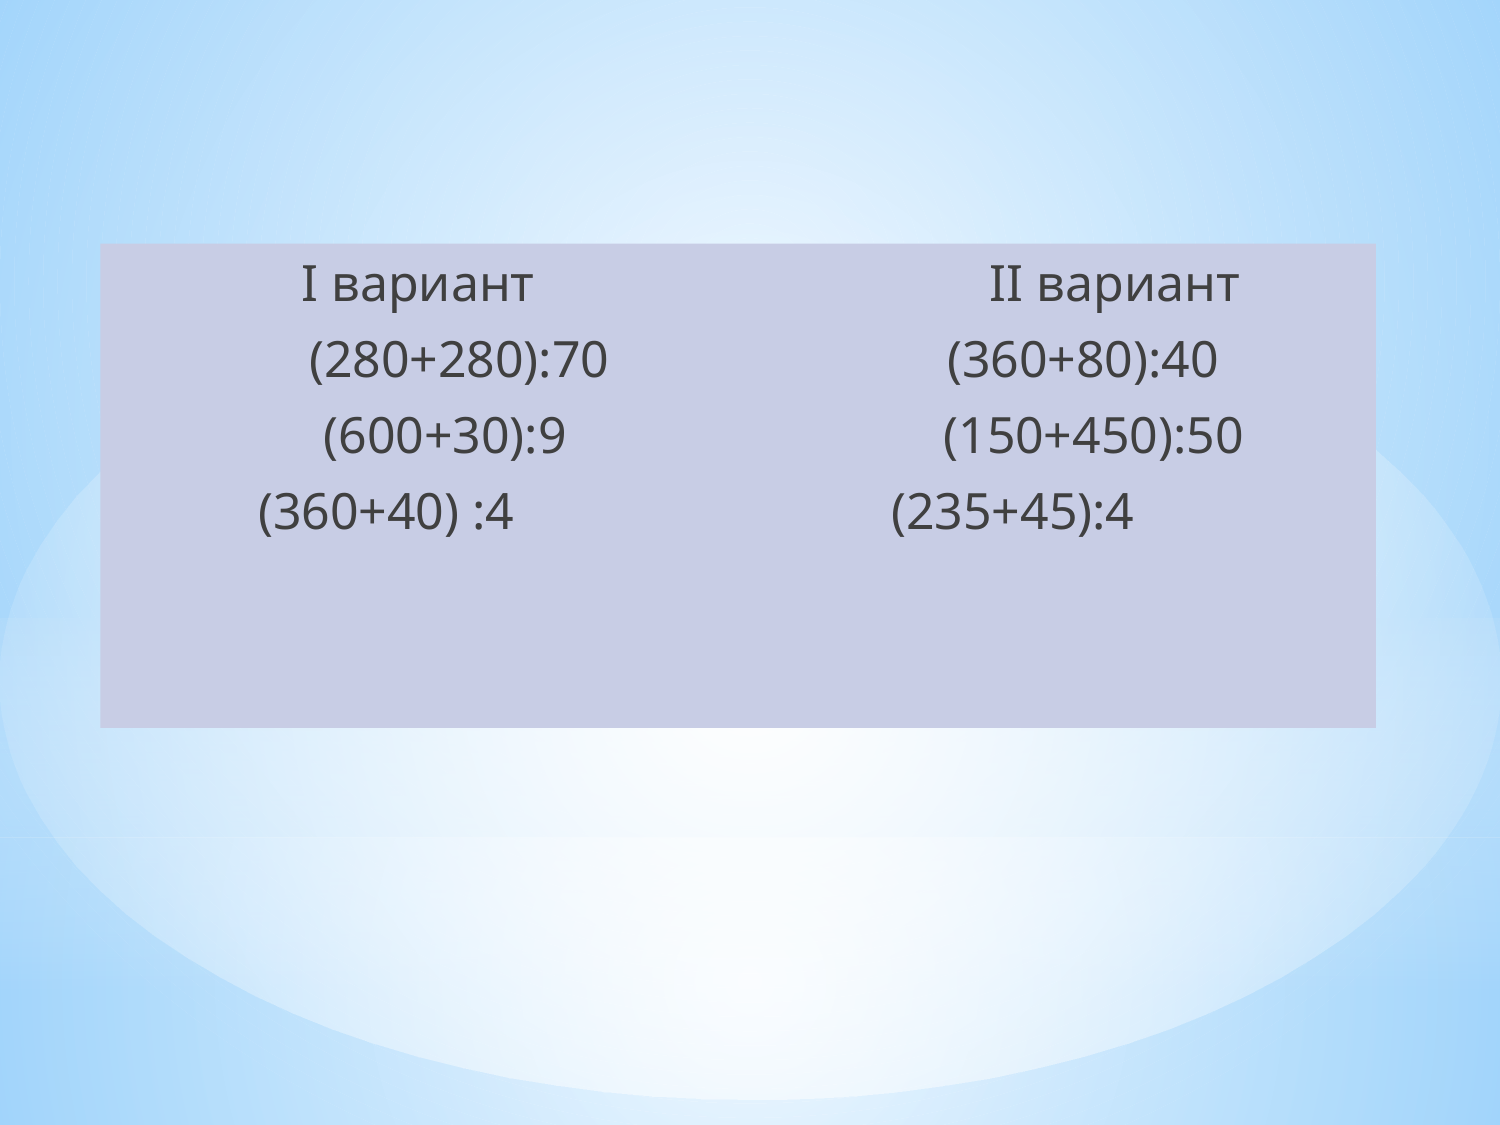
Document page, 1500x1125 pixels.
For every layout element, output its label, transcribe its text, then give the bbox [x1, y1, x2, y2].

list I вариант II вариант (280+280):70 (360+80):40 (600+30):9 (150+450):50 (360+40) :4 (235+45):4 [100, 243, 1376, 728]
